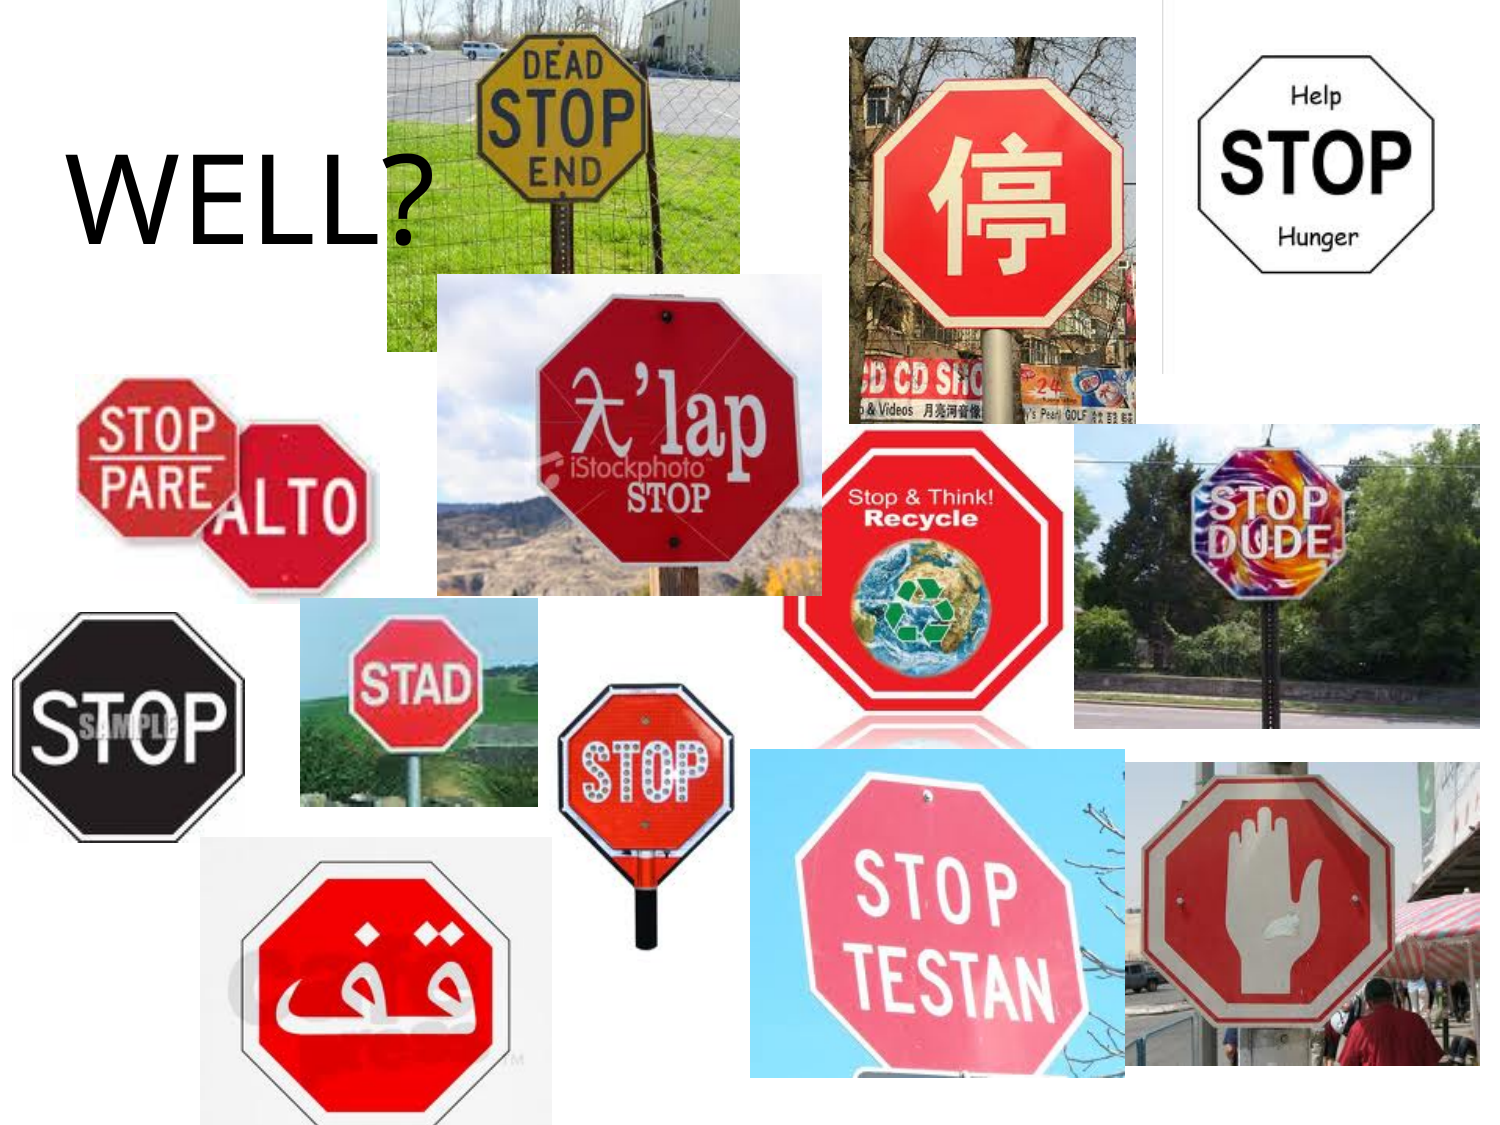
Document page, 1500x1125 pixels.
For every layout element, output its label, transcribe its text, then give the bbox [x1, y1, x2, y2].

text_box WELL? [50, 112, 382, 278]
picture [12, 0, 1480, 1125]
picture [1162, 0, 1471, 374]
